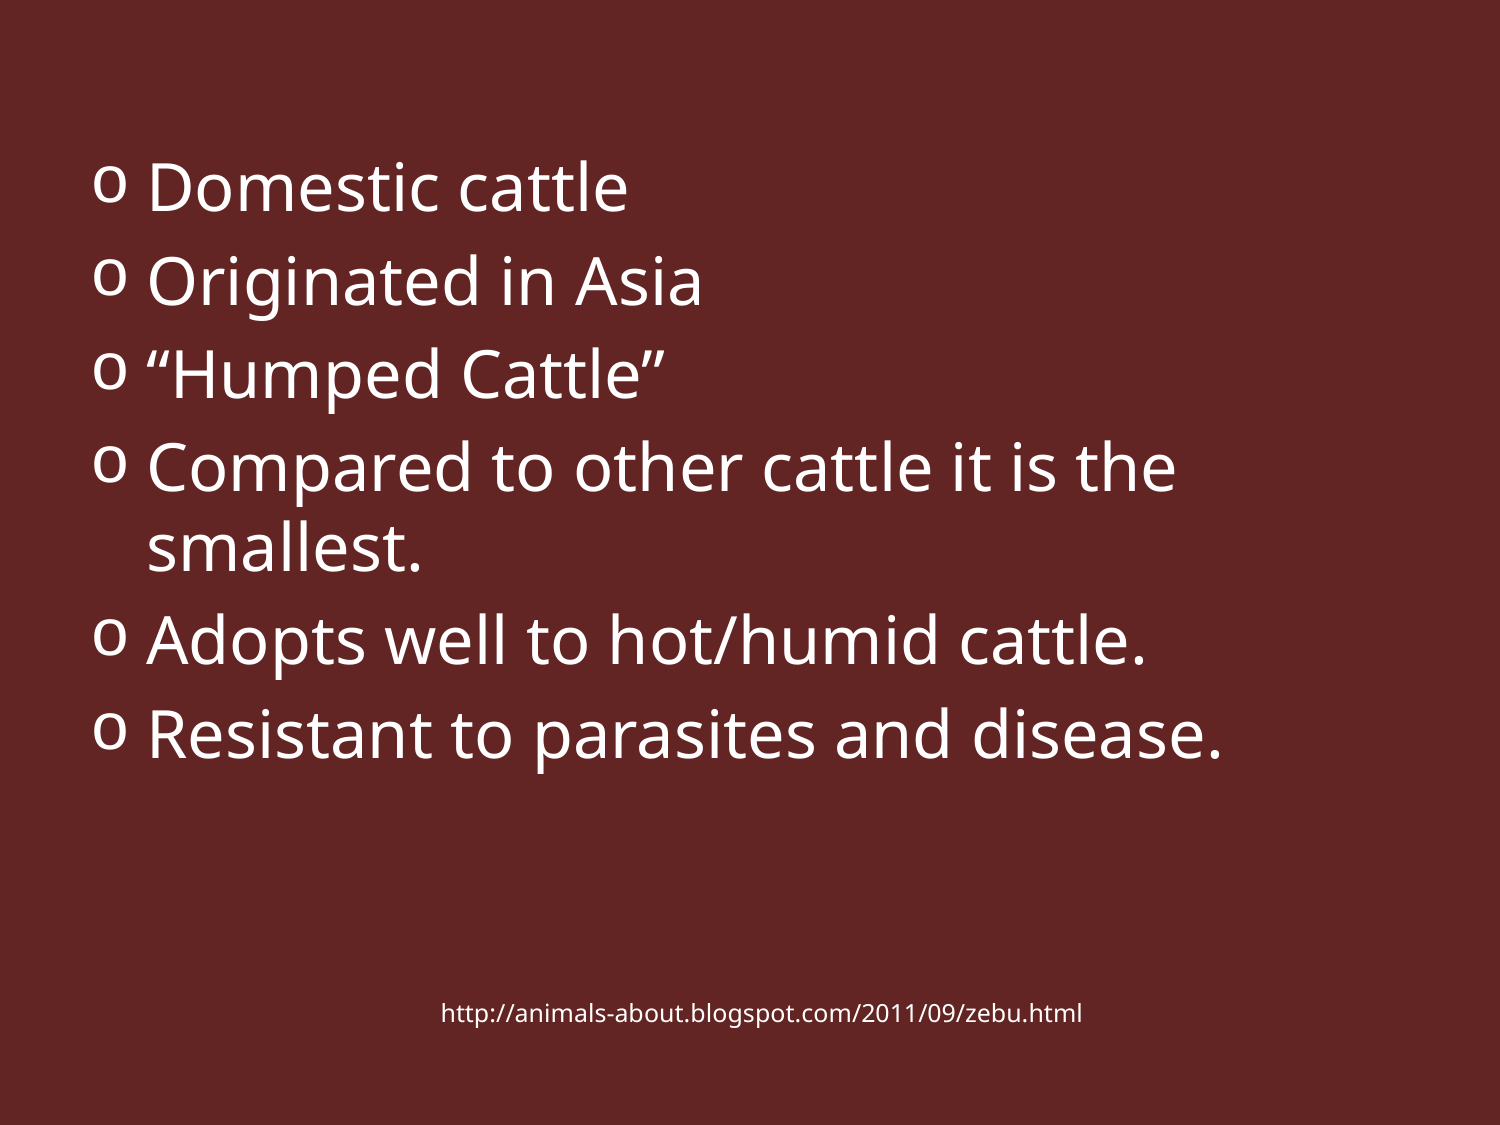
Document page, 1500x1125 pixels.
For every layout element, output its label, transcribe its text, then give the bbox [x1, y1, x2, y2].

list Domestic cattle Originated in Asia “Humped Cattle” Compared to other cattle it is the smallest. Adopts well to hot/humid cattle. Resistant to parasites and disease. http://animals-about.blogspot.com/2011/09/zebu.html [75, 137, 1450, 1088]
